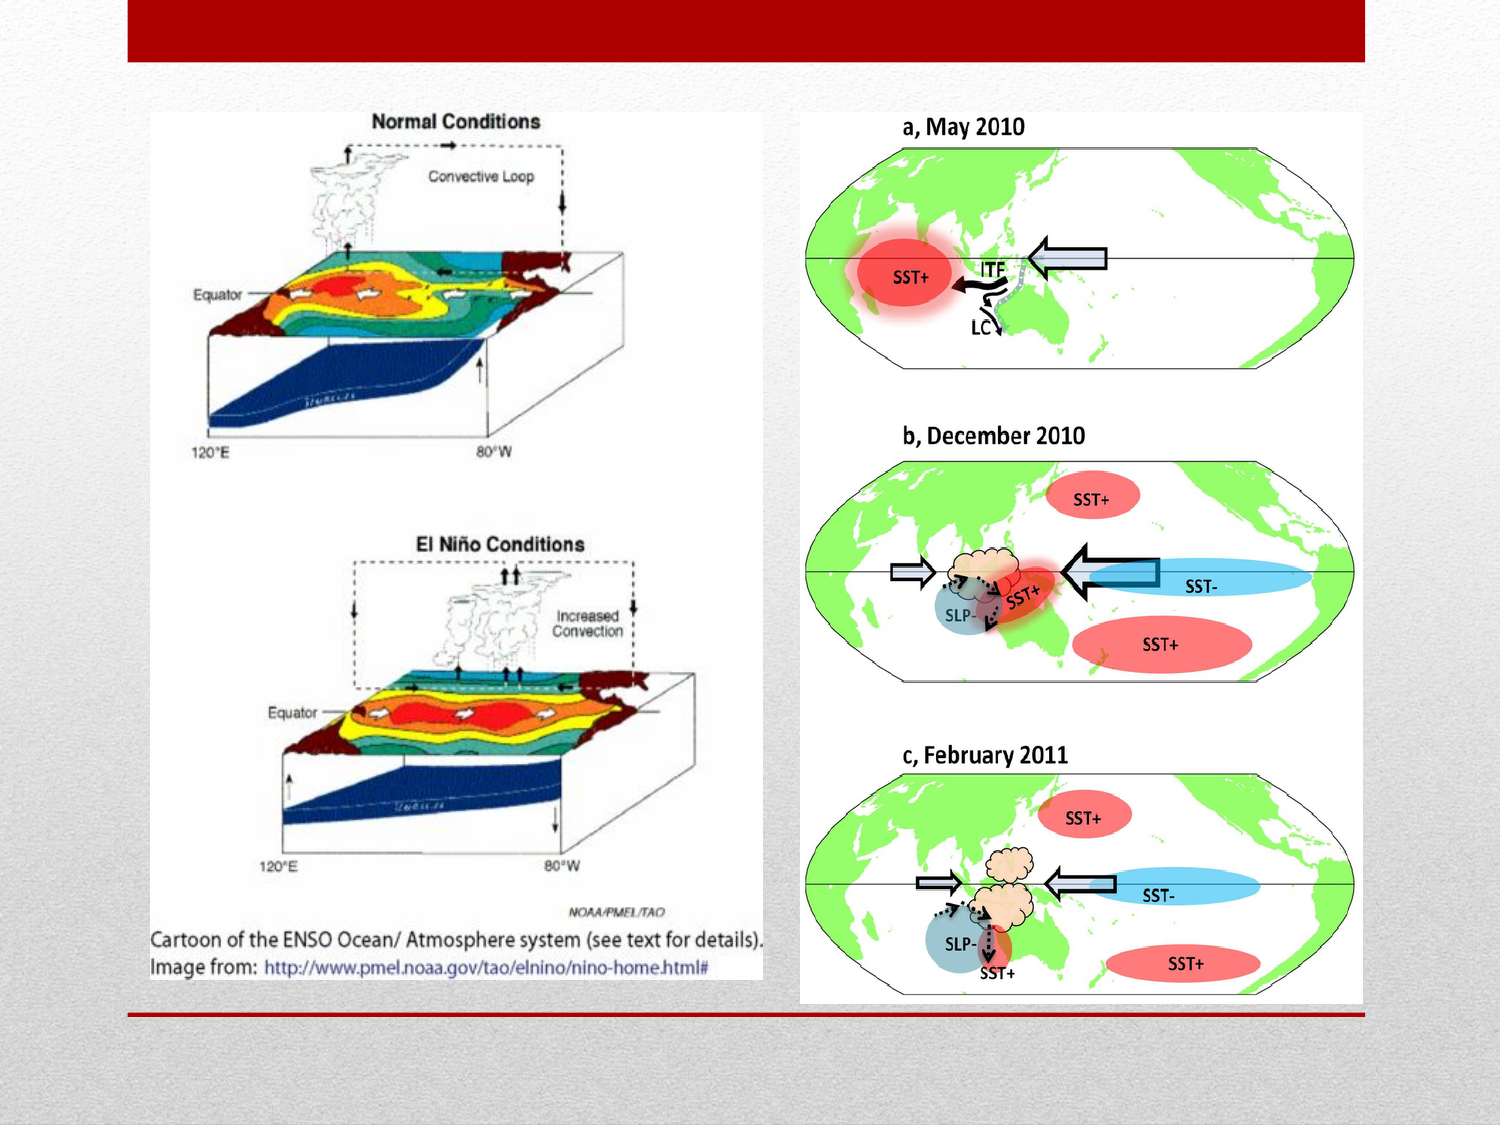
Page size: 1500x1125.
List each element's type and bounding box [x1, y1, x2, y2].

picture [799, 111, 1364, 1005]
picture [149, 111, 764, 980]
